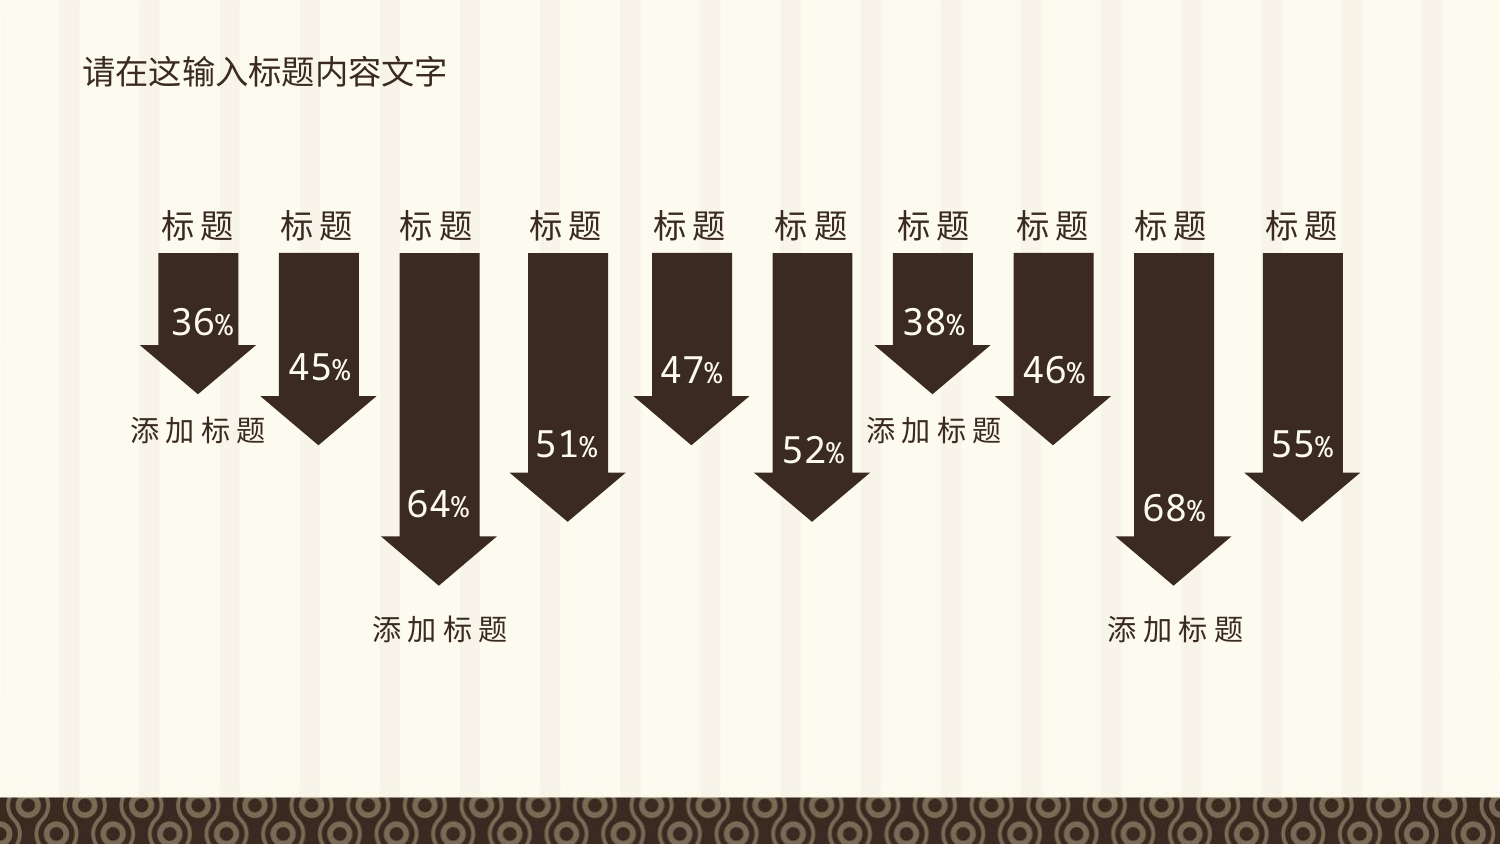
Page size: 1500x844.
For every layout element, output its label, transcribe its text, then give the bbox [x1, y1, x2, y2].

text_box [111, 197, 1361, 655]
picture [0, 0, 1500, 844]
text_box 请在这输入标题内容文字 [67, 43, 703, 99]
